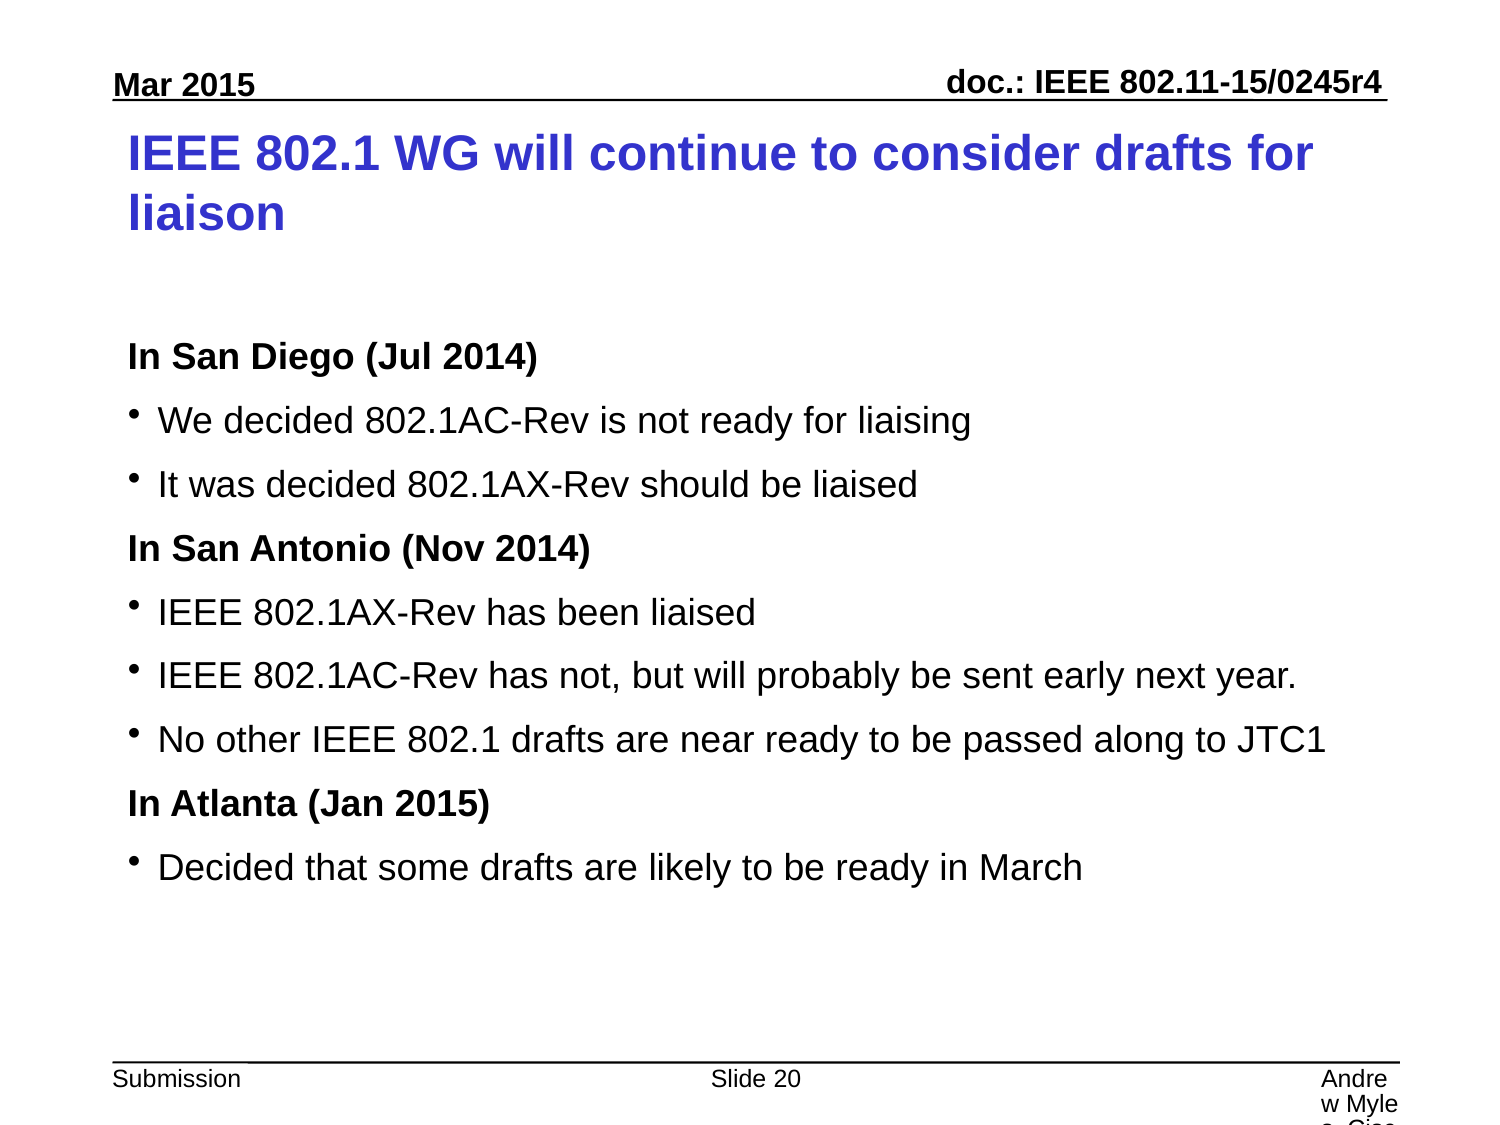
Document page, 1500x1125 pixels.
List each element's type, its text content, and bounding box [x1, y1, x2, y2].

title IEEE 802.1 WG will continue to consider drafts for liaison [112, 112, 1388, 288]
slide_number Slide 20 [709, 1061, 803, 1093]
footer Andrew Myles, Cisco [1320, 1061, 1402, 1093]
list In San Diego (Jul 2014) We decided 802.1AC-Rev is not ready for liaising It was decided 802.1AX-Rev should be liaised In San Antonio (Nov 2014) IEEE 802.1AX-Rev has been liaised IEEE 802.1AC-Rev has not, but will probably be sent early next year. No other IEEE 802.1 drafts are near ready to be passed along to JTC1 In Atlanta (Jan 2015) Decided that some drafts are likely to be ready in March [112, 324, 1388, 1000]
